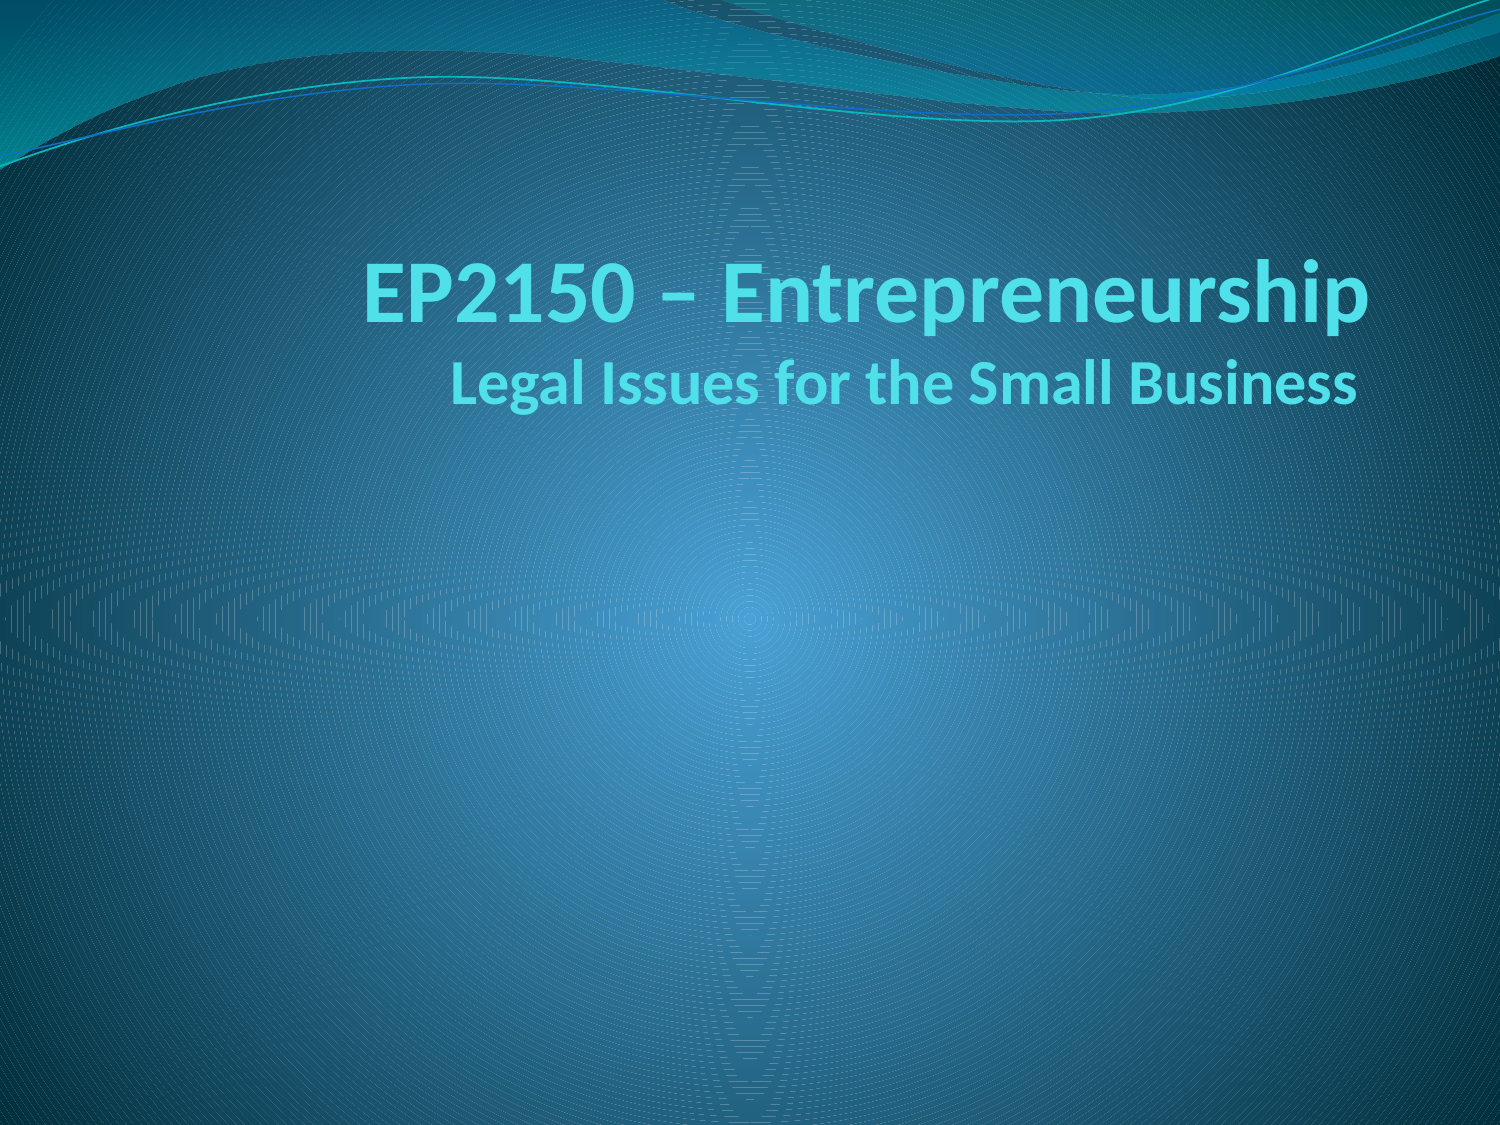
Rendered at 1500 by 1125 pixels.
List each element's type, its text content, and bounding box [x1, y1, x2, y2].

title EP2150 – Entrepreneurship Legal Issues for the Small Business [87, 224, 1376, 525]
